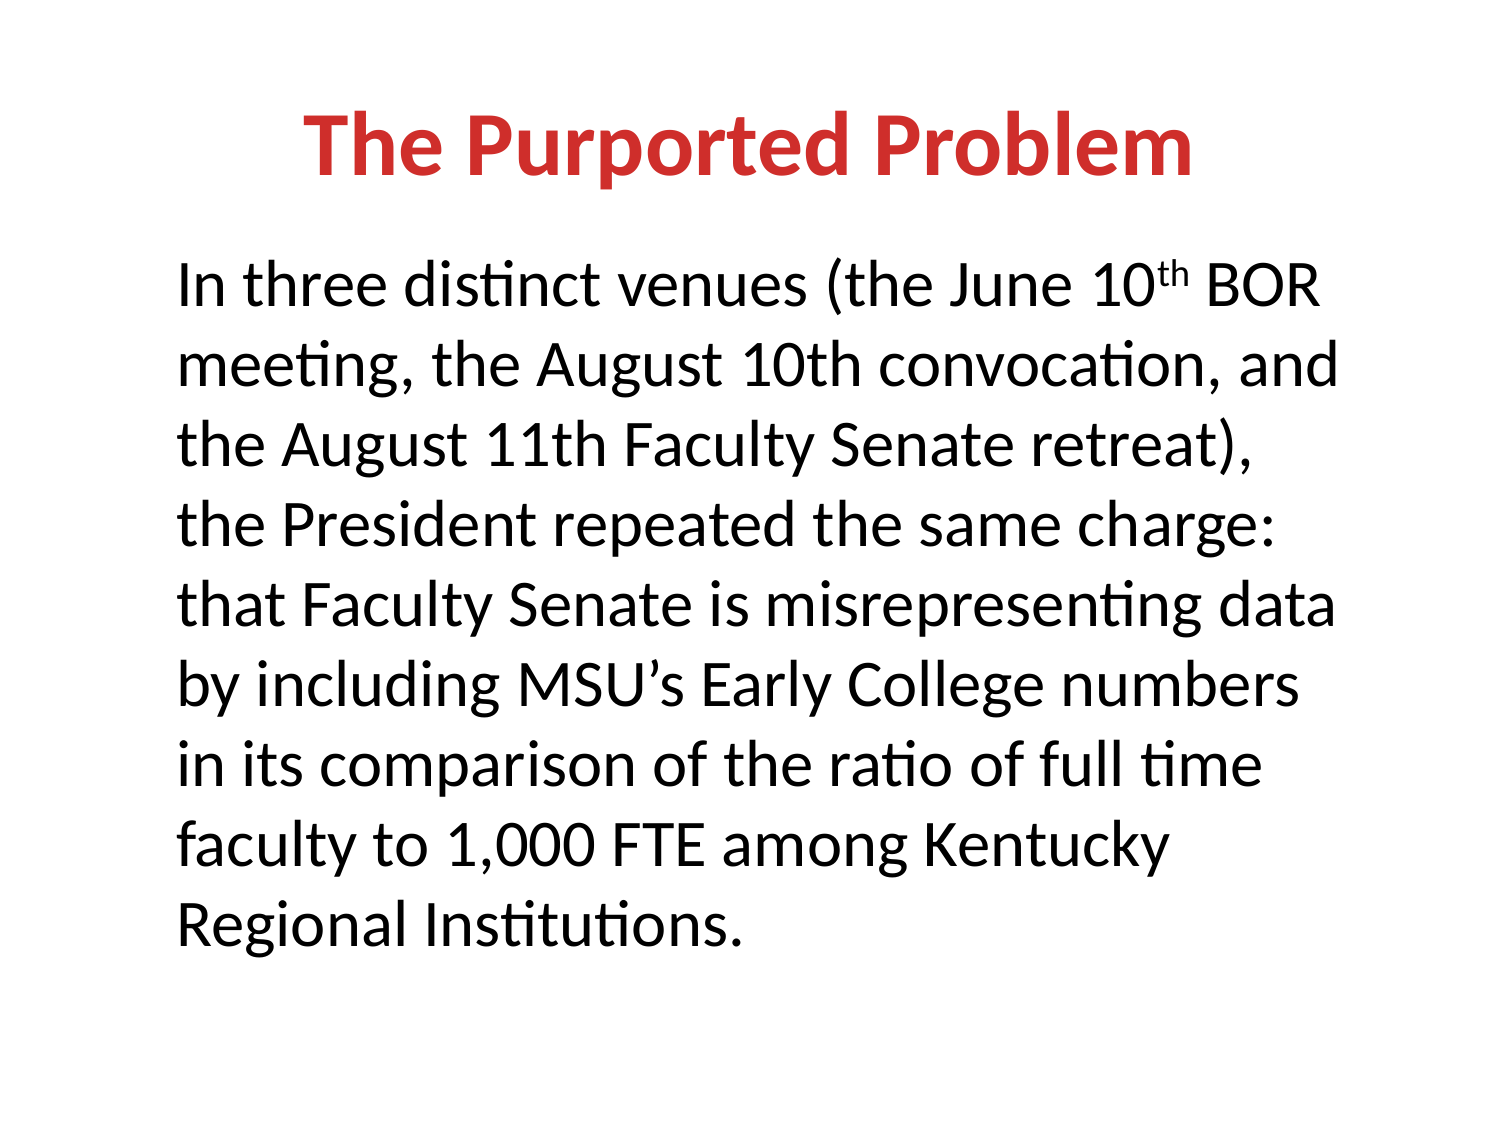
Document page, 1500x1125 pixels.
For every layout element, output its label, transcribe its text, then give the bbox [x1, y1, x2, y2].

list In three distinct venues (the June 10th BOR meeting, the August 10th convocation, and the August 11th Faculty Senate retreat), the President repeated the same charge: that Faculty Senate is misrepresenting data by including MSU’s Early College numbers in its comparison of the ratio of full time faculty to 1,000 FTE among Kentucky Regional Institutions. [160, 232, 1360, 1005]
title The Purported Problem [75, 45, 1425, 233]
